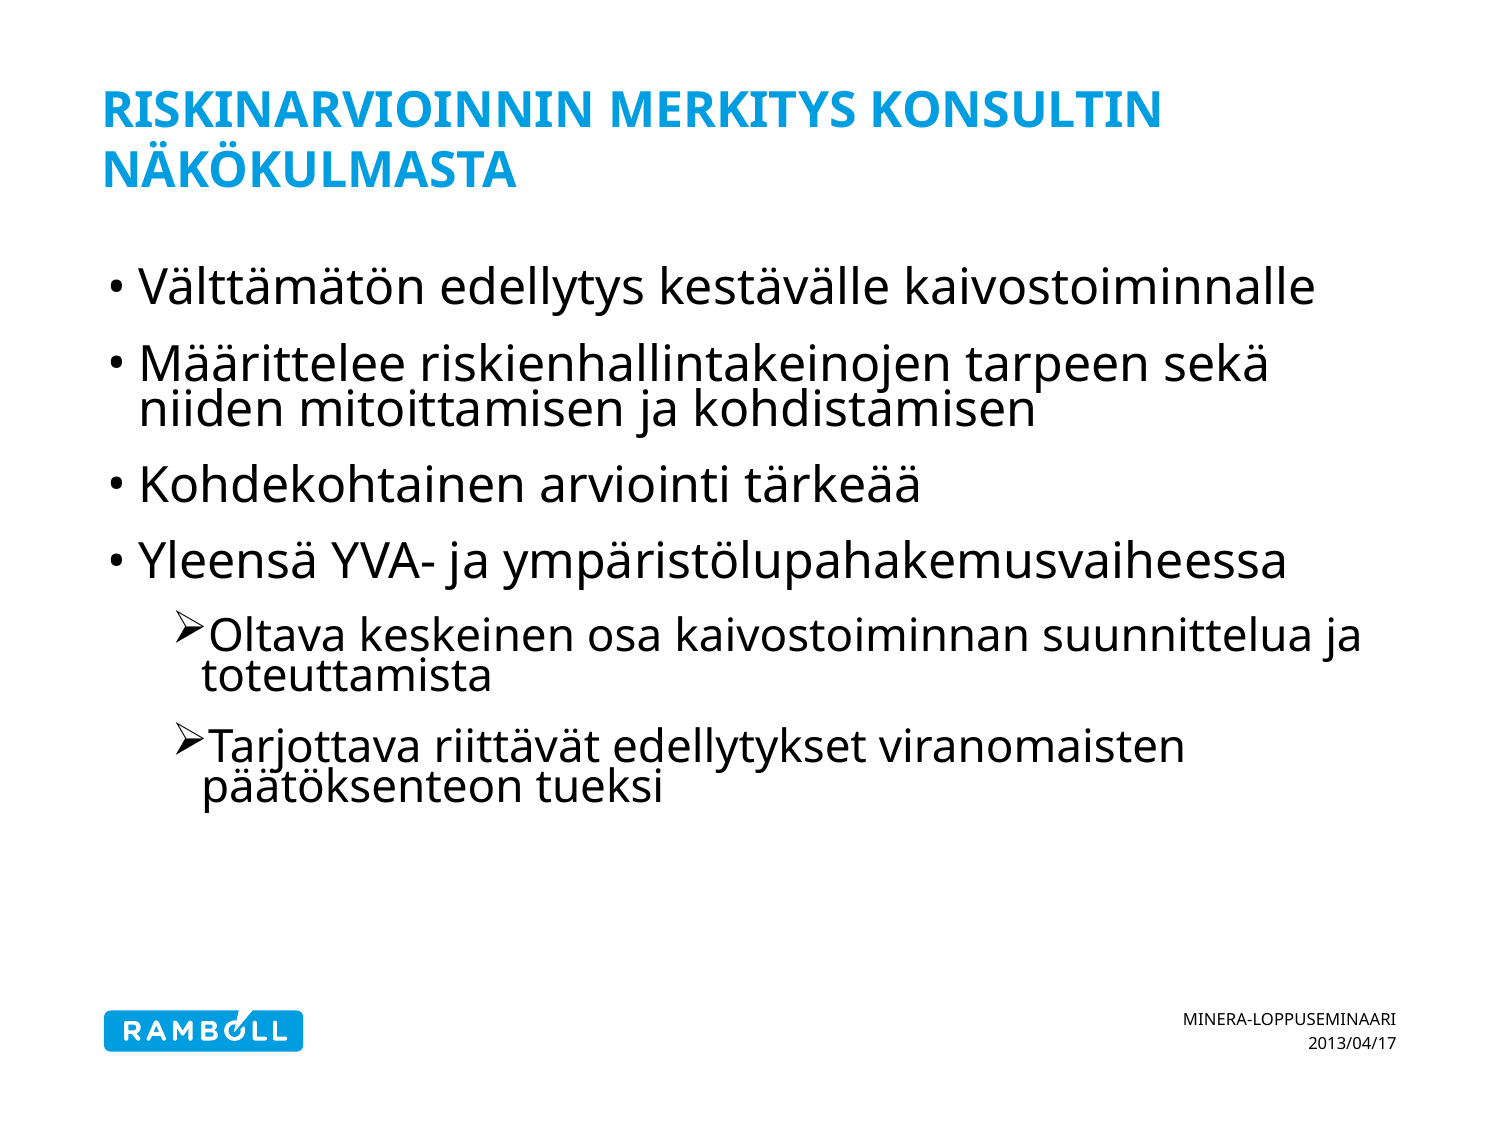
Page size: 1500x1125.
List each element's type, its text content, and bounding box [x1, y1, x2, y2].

list Välttämätön edellytys kestävälle kaivostoiminnalle Määrittelee riskienhallintakeinojen tarpeen sekä niiden mitoittamisen ja kohdistamisen Kohdekohtainen arviointi tärkeää Yleensä YVA- ja ympäristölupahakemusvaiheessa Oltava keskeinen osa kaivostoiminnan suunnittelua ja toteuttamista Tarjottava riittävät edellytykset viranomaisten päätöksenteon tueksi [101, 269, 1400, 937]
title Riskinarvioinnin merkitys konsultin näkökulmasta [101, 73, 1401, 198]
